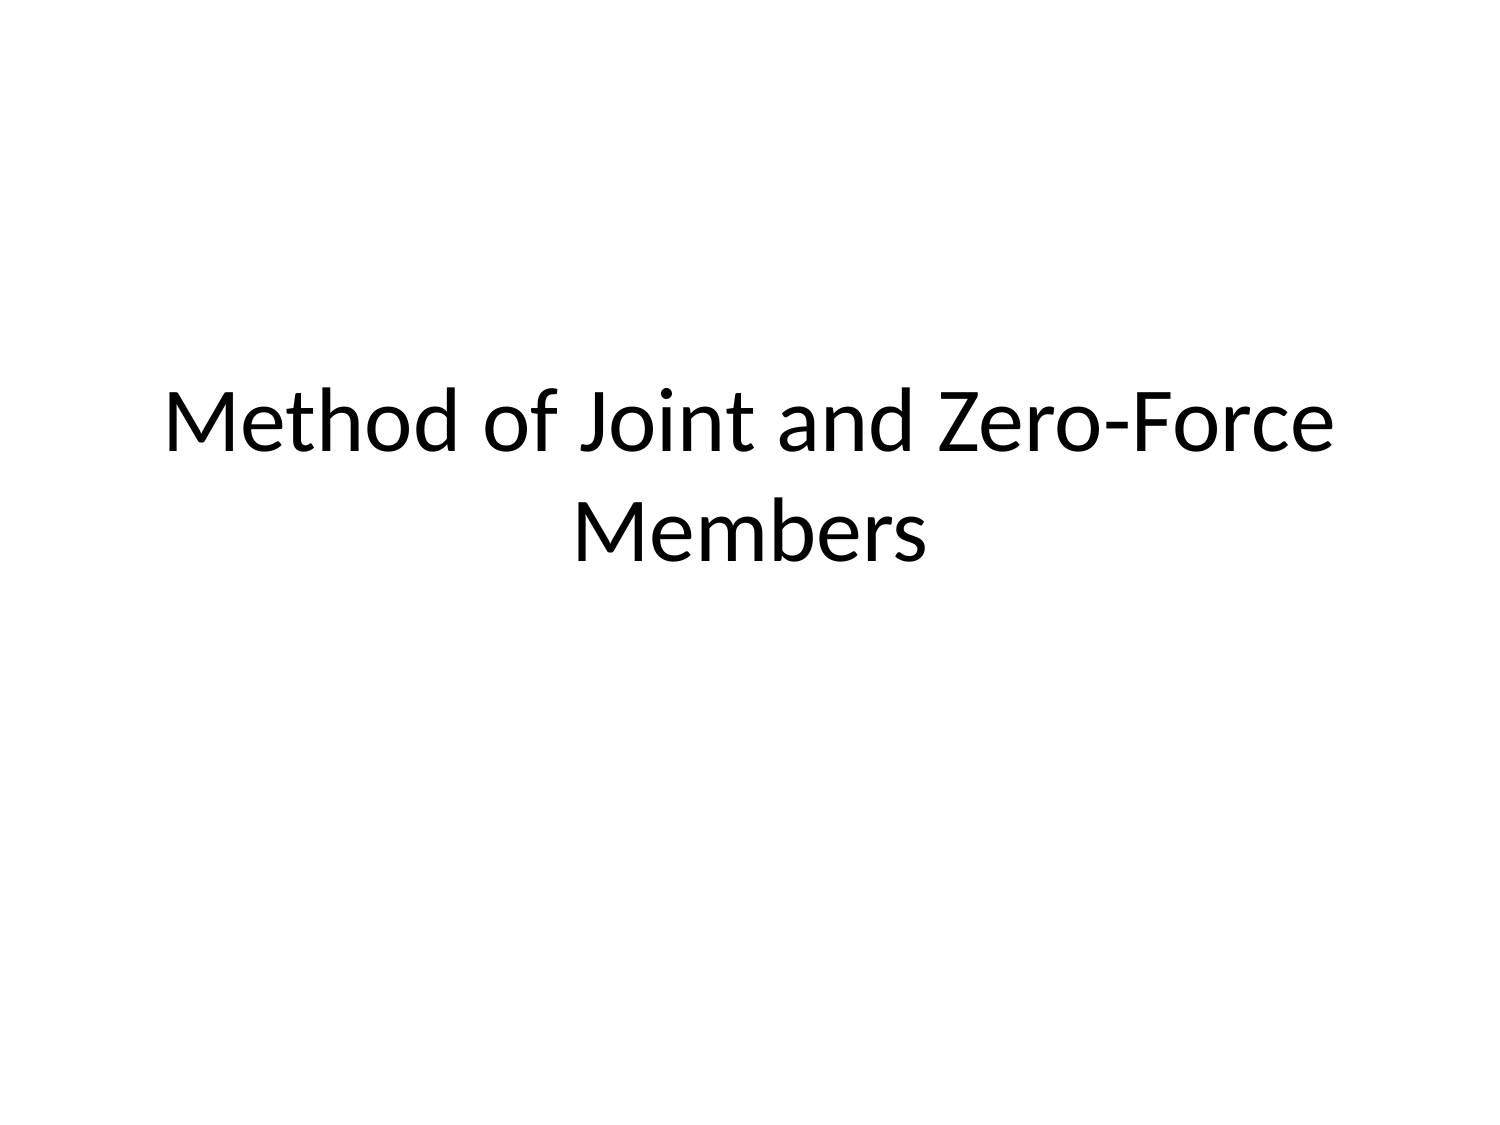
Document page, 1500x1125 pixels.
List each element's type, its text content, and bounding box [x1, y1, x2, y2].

title Method of Joint and Zero-Force Members [112, 349, 1388, 591]
